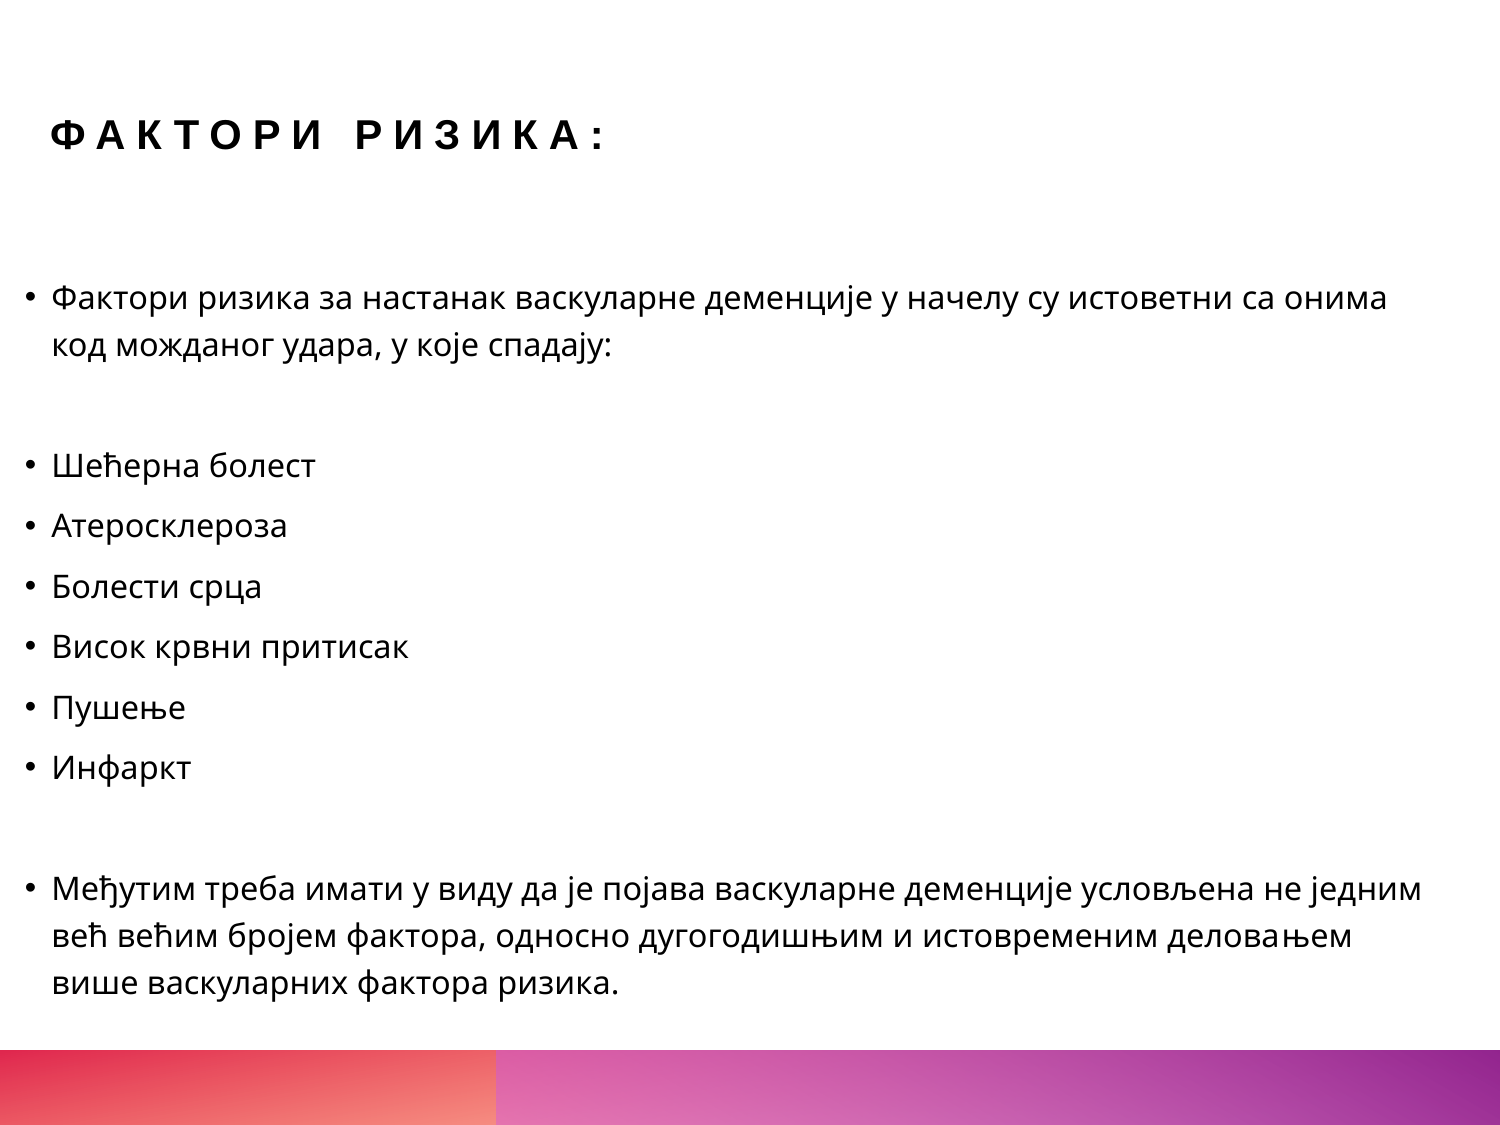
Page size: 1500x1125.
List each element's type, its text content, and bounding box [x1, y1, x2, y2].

list Фактори ризика за настанак васкуларне деменције у начелу су истоветни са онима код можданог удара, у које спадају: Шећерна болест Атеросклероза Болести срца Висок крвни притисак Пушење Инфаркт Међутим треба имати у виду да је појава васкуларне деменције условљена не једним већ већим бројем фактора, односно дугогодишњим и истовременим делова­њем више васкуларних фактора ризика. [24, 224, 1425, 1005]
title Фактори ризика: [50, 82, 713, 158]
